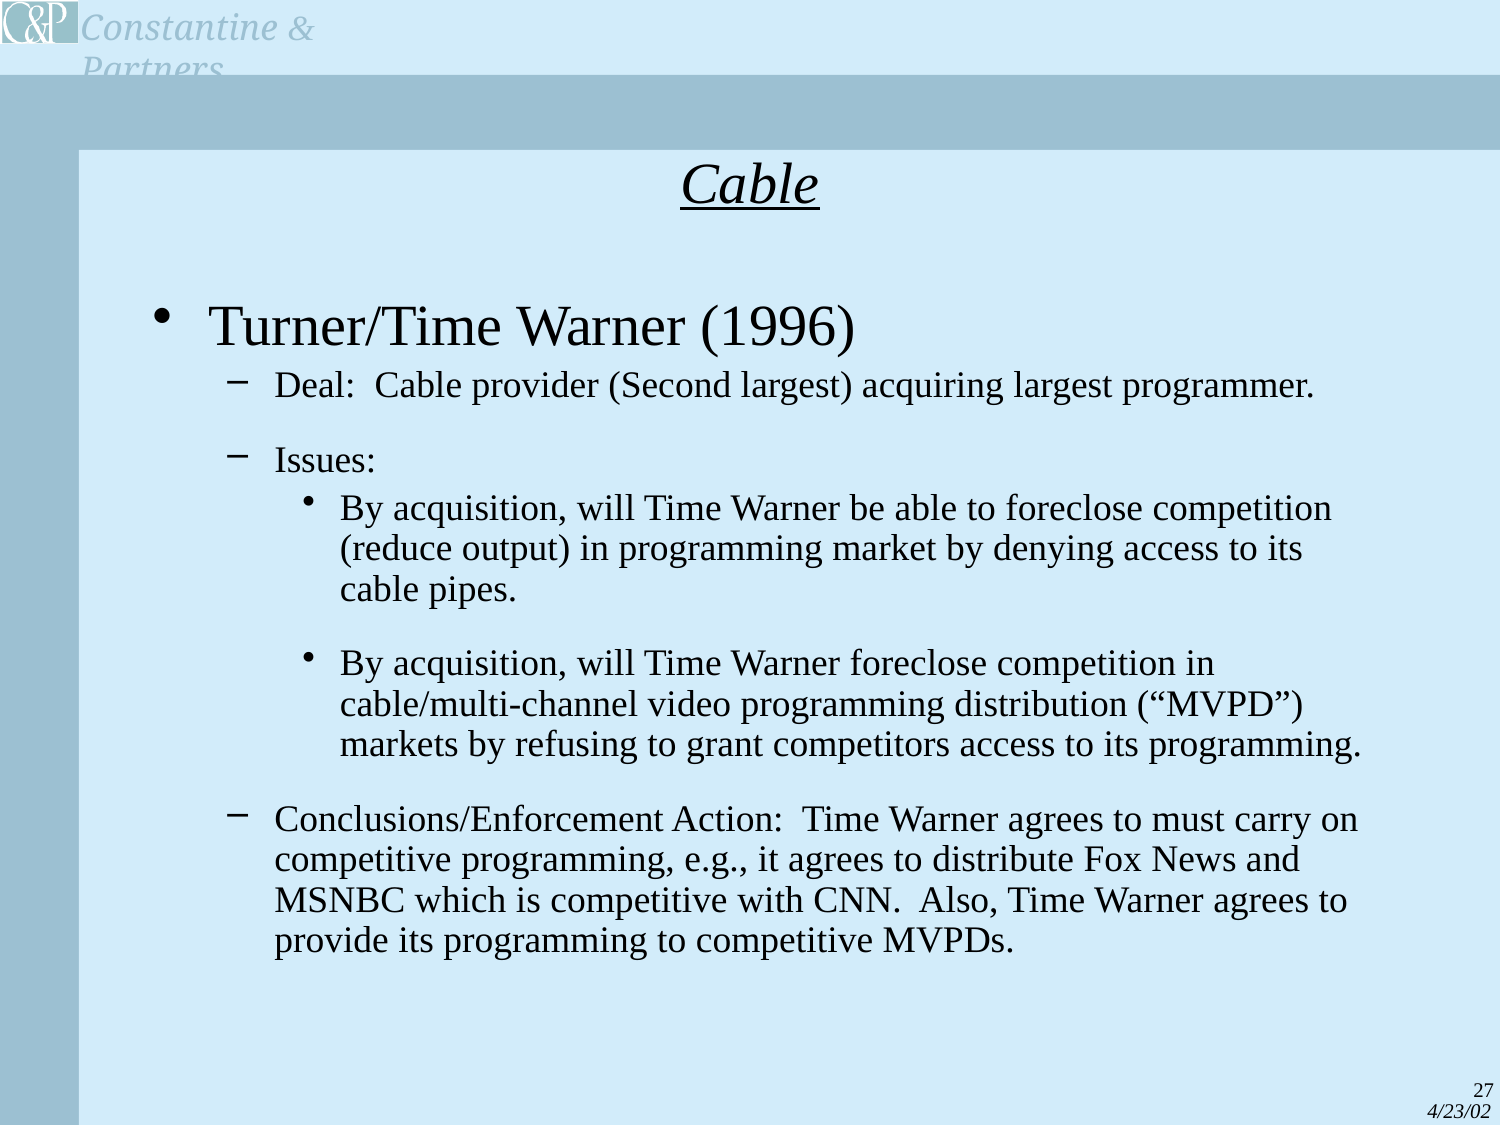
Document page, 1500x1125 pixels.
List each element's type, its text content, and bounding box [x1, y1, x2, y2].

list Turner/Time Warner (1996) Deal: Cable provider (Second largest) acquiring largest programmer. Issues: By acquisition, will Time Warner be able to foreclose competition (reduce output) in programming market by denying access to its cable pipes. By acquisition, will Time Warner foreclose competition in cable/multi-channel video programming distribution (“MVPD”) markets by refusing to grant competitors access to its programming. Conclusions/Enforcement Action: Time Warner agrees to must carry on competitive programming, e.g., it agrees to distribute Fox News and MSNBC which is competitive with CNN. Also, Time Warner agrees to provide its programming to competitive MVPDs. [137, 287, 1388, 1038]
title Cable [112, 137, 1388, 225]
